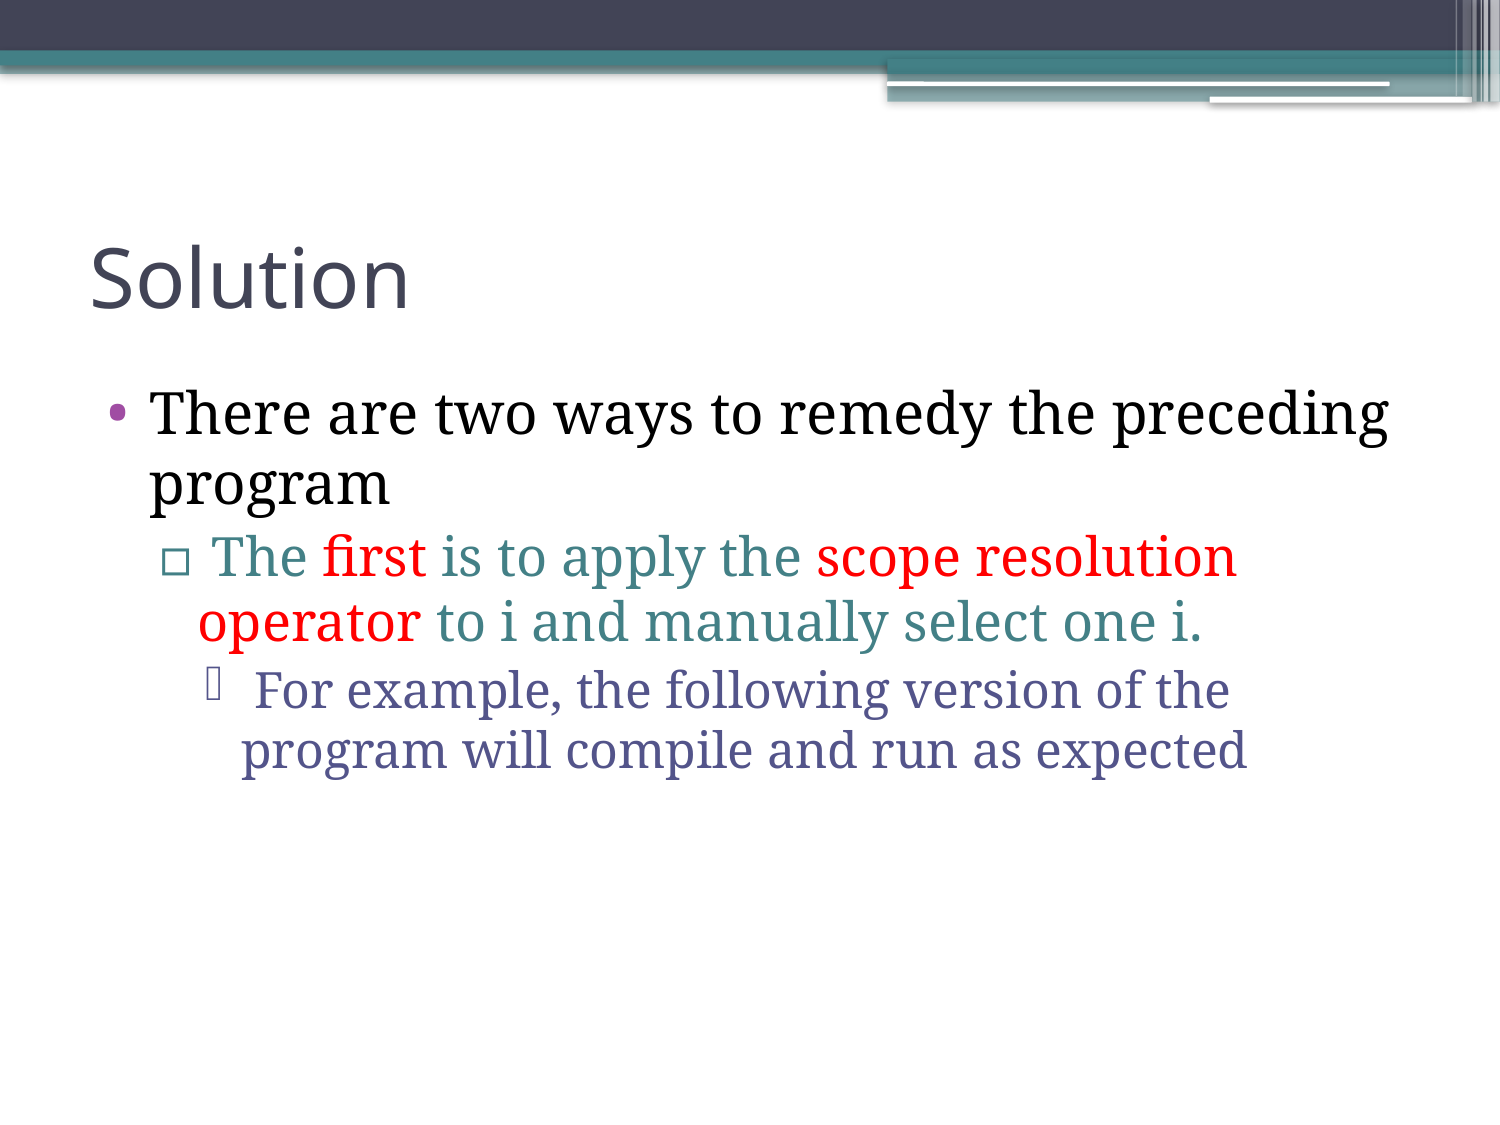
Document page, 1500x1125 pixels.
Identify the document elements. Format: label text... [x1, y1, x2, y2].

list There are two ways to remedy the preceding program The first is to apply the scope resolution operator to i and manually select one i. For example, the following version of the program will compile and run as expected [75, 368, 1425, 1079]
title Solution [75, 187, 1425, 363]
